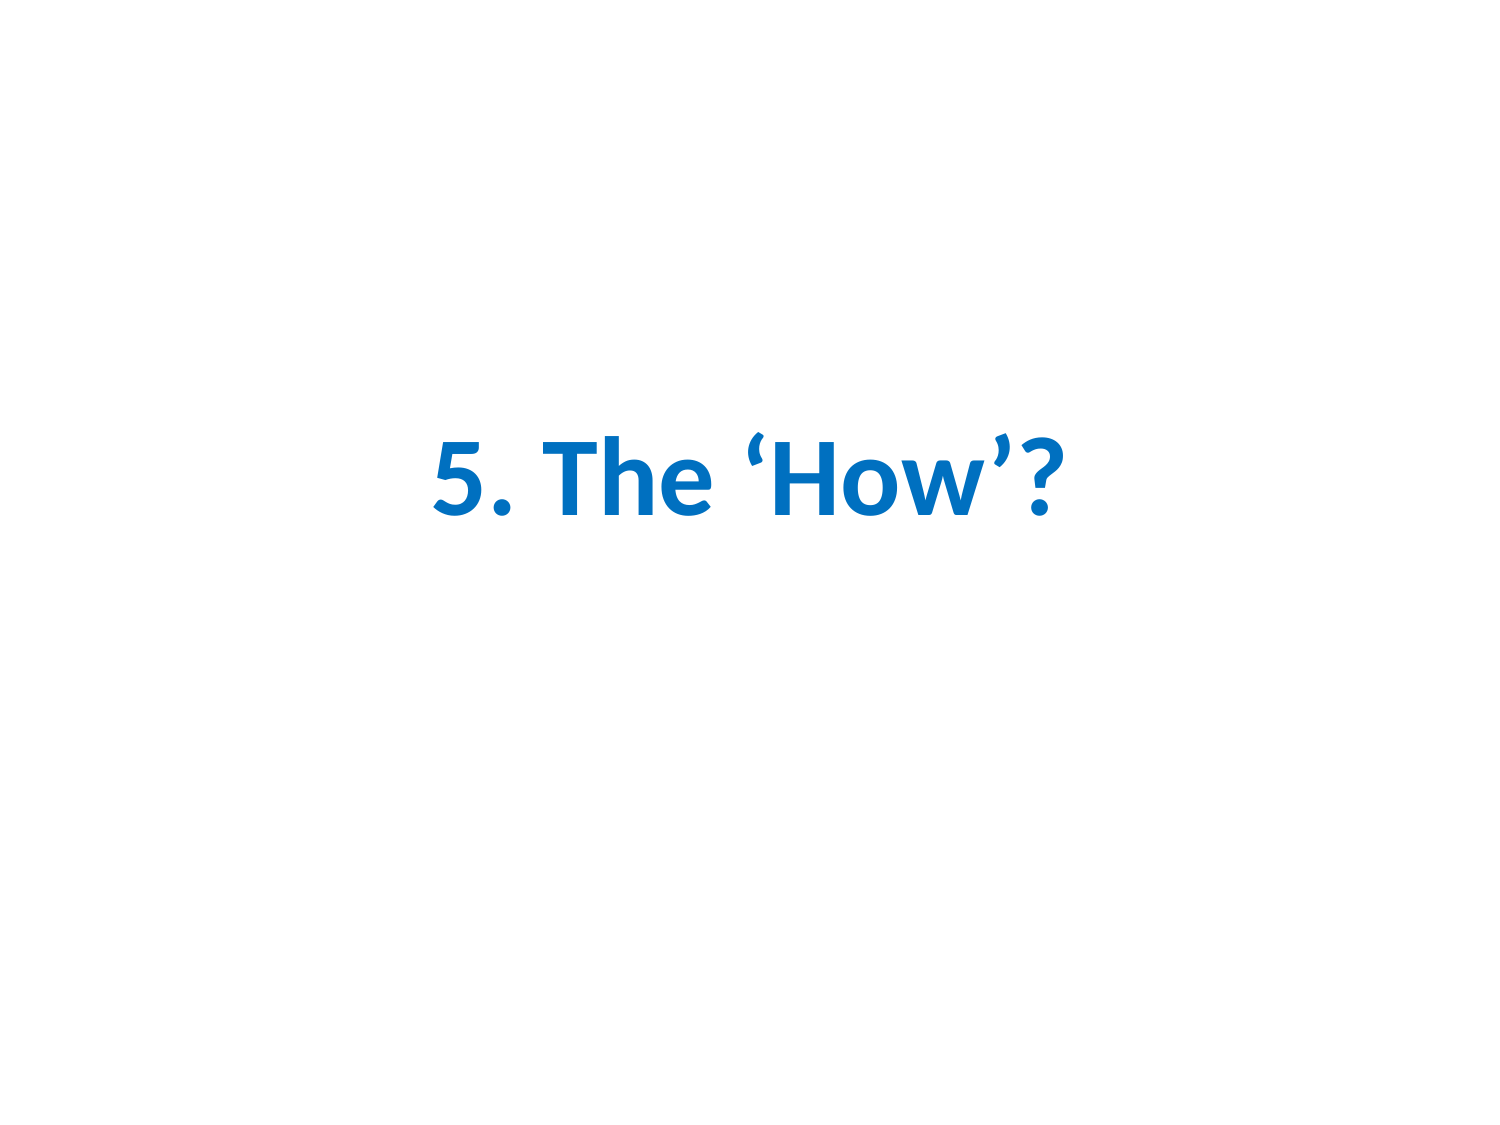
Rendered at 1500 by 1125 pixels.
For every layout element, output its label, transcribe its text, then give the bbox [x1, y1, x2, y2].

title 5. The ‘How’? [112, 349, 1388, 591]
